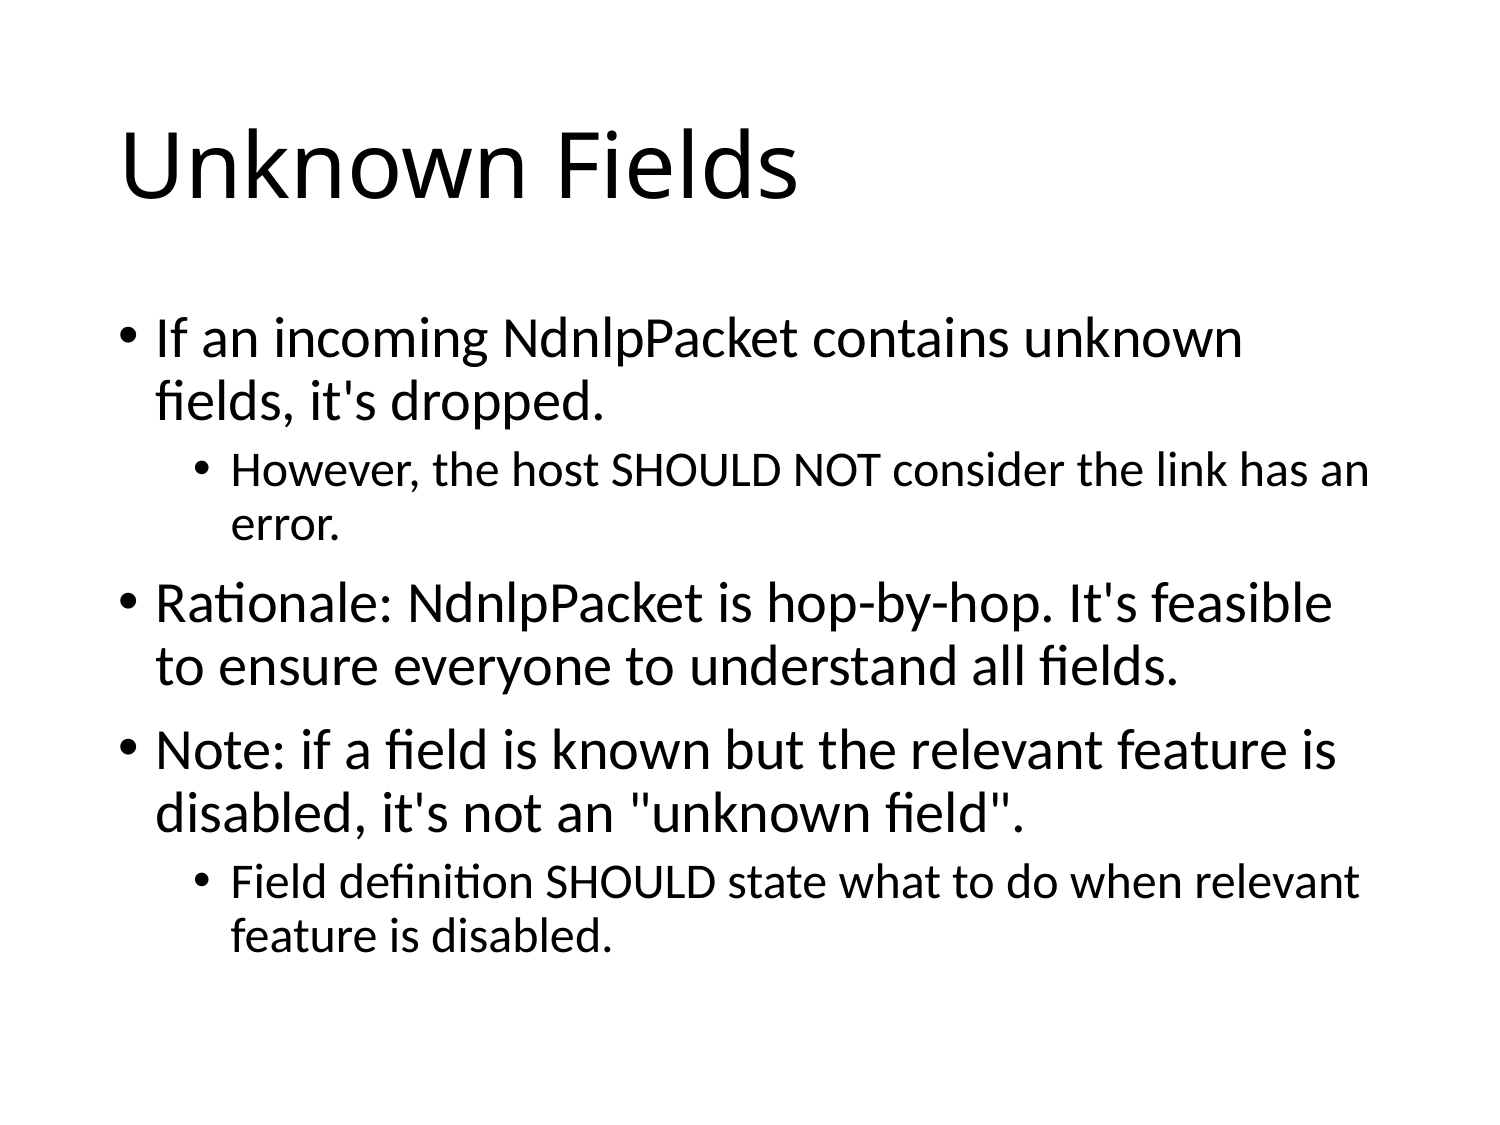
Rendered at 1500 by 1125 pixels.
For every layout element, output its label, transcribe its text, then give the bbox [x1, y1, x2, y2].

list If an incoming NdnlpPacket contains unknown fields, it's dropped. However, the host SHOULD NOT consider the link has an error. Rationale: NdnlpPacket is hop-by-hop. It's feasible to ensure everyone to understand all fields. Note: if a field is known but the relevant feature is disabled, it's not an "unknown field". Field definition SHOULD state what to do when relevant feature is disabled. [103, 299, 1397, 1014]
title Unknown Fields [103, 59, 1397, 278]
